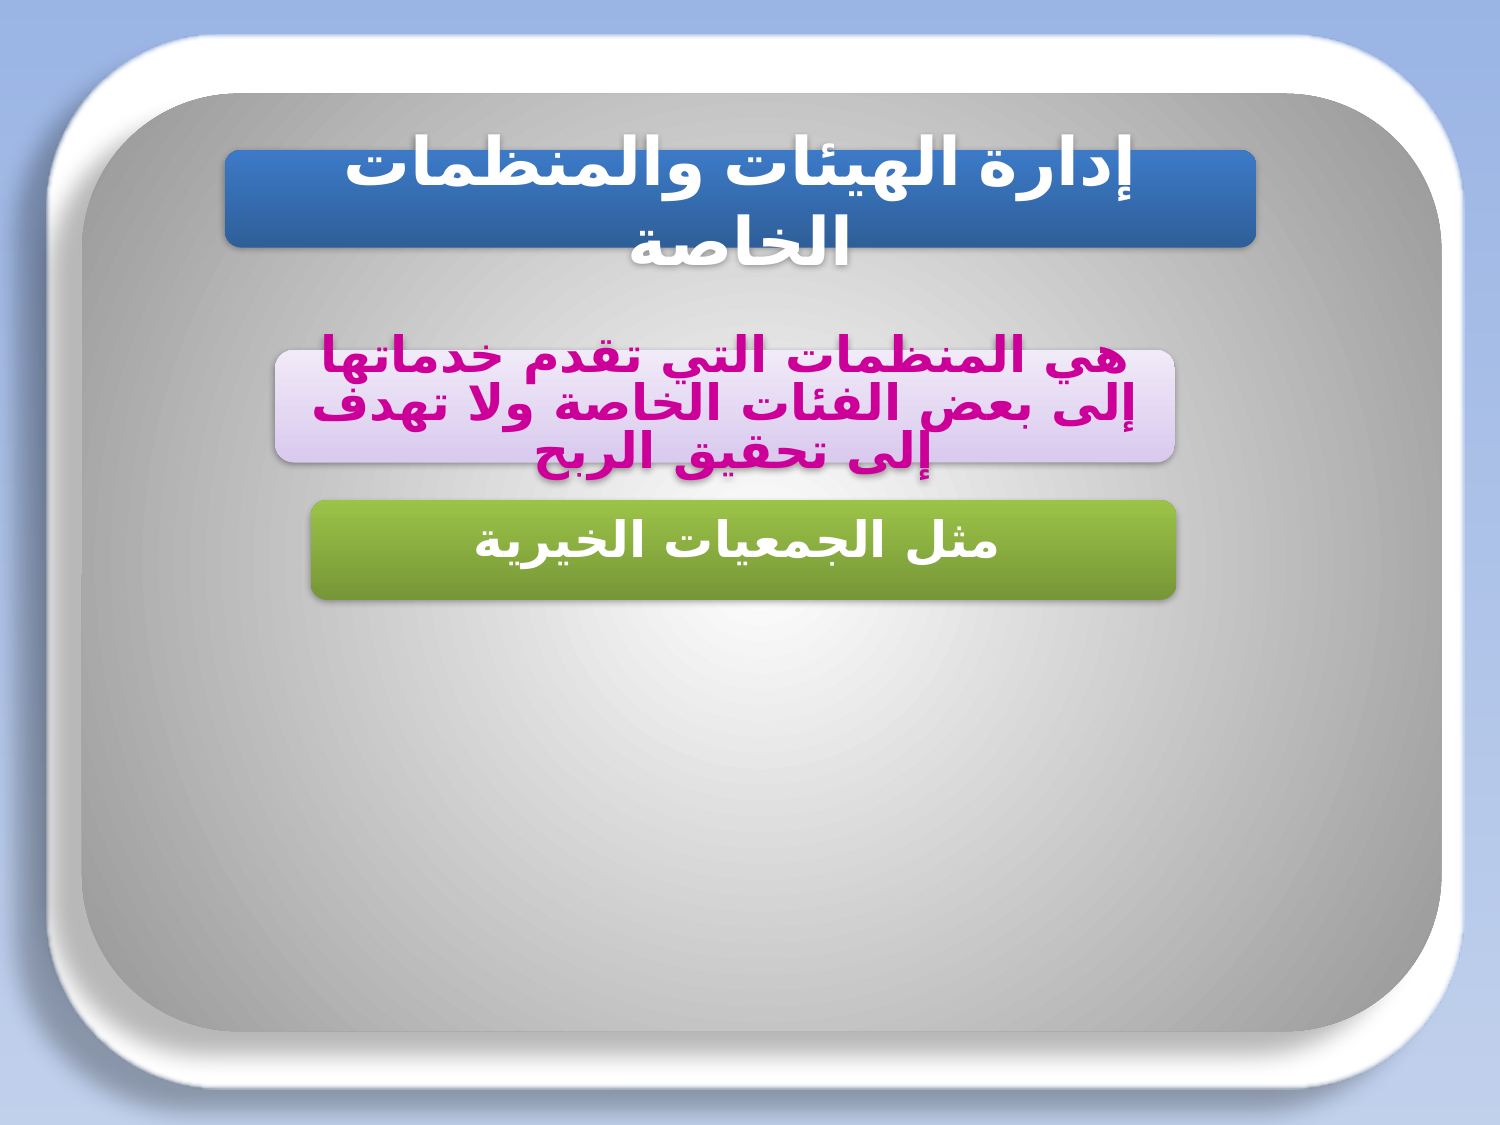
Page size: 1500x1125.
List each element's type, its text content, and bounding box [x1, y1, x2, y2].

text_box [49, 34, 1468, 1089]
text_box [0, 0, 1500, 1125]
text_box هي المنظمات التي تقدم خدماتها إلى بعض الفئات الخاصة ولا تهدف إلى تحقيق الربح [274, 349, 1176, 464]
text_box [79, 91, 1444, 1034]
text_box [237, 499, 1238, 601]
text_box إدارة الهيئات والمنظمات الخاصة [224, 149, 1257, 248]
footer اعداد / أ. غادة الرشيد [512, 1042, 988, 1103]
